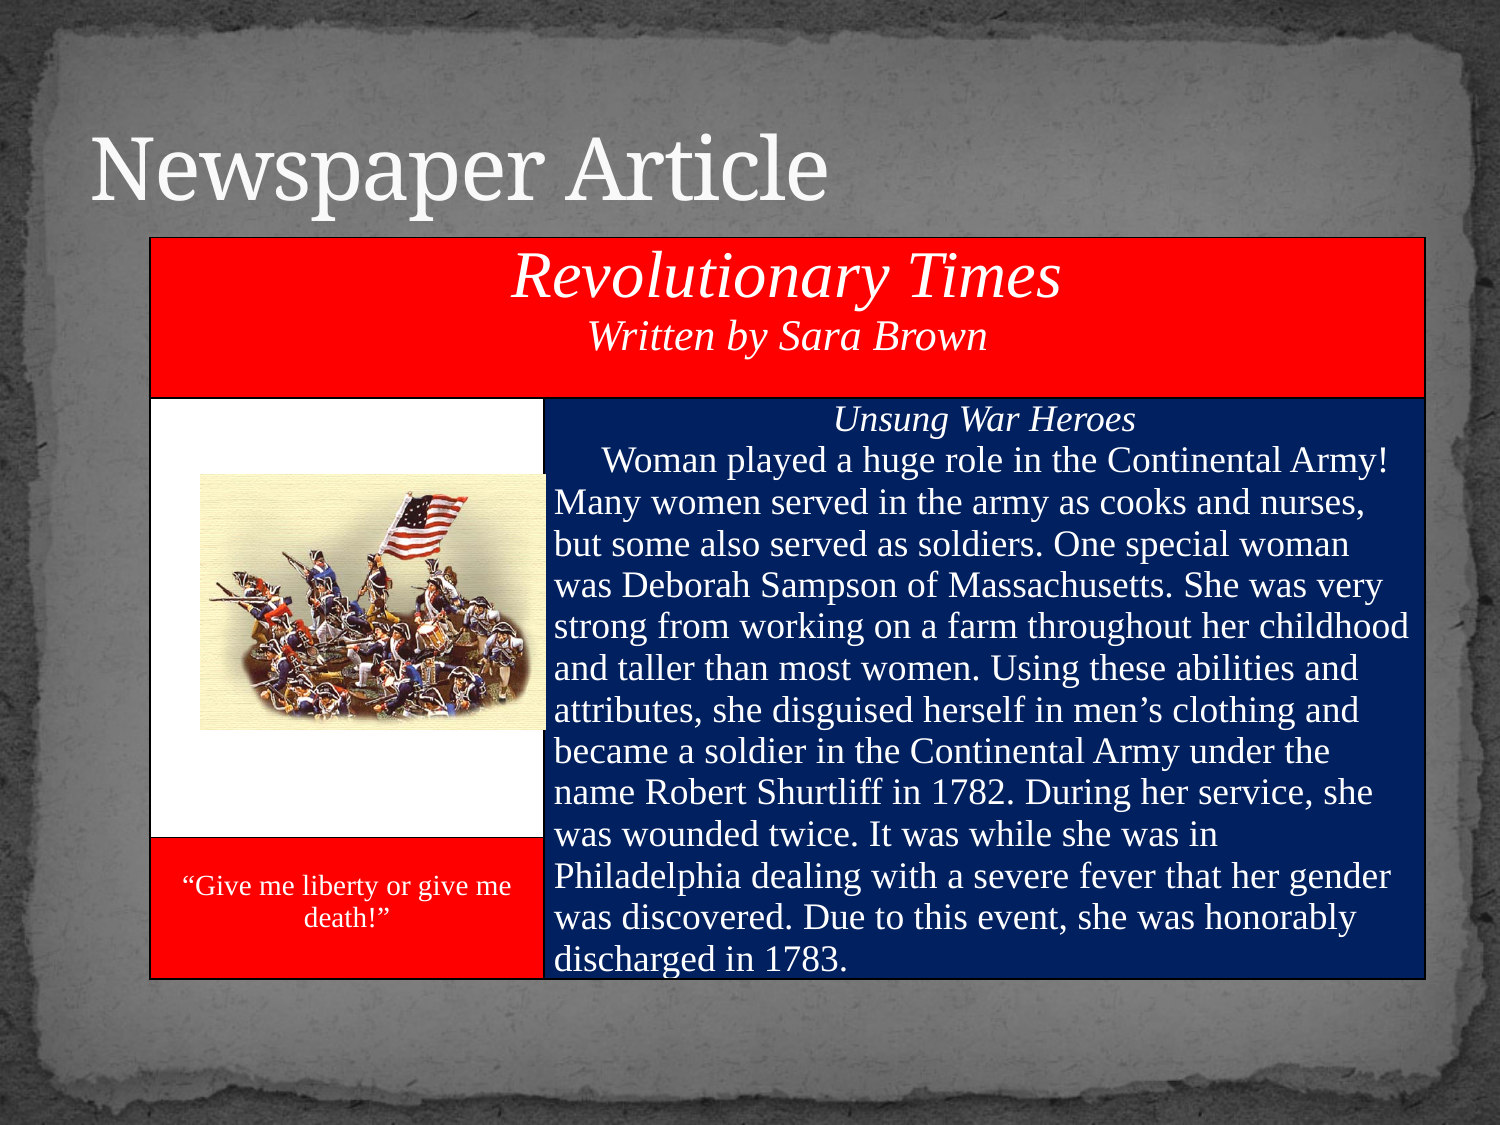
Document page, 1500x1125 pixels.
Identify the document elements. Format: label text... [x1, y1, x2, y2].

table_header Revolutionary Times Written by Sara Brown [151, 238, 1424, 397]
picture [200, 474, 546, 731]
table_cell “Give me liberty or give me death!” [151, 838, 543, 978]
table_cell Unsung War Heroes Woman played a huge role in the Continental Army! Many women served in the army as cooks and nurses, but some also served as soldiers. One special woman was Deborah Sampson of Massachusetts. She was very strong from working on a farm throughout her childhood and taller than most women. Using these abilities and attributes, she disguised herself in men’s clothing and became a soldier in the Continental Army under the name Robert Shurtliff in 1782. During her service, she was wounded twice. It was while she was in Philadelphia dealing with a severe fever that her gender was discovered. Due to this event, she was honorably discharged in 1783. [545, 399, 1424, 978]
table_cell [151, 399, 543, 837]
title Newspaper Article [74, 24, 1425, 225]
